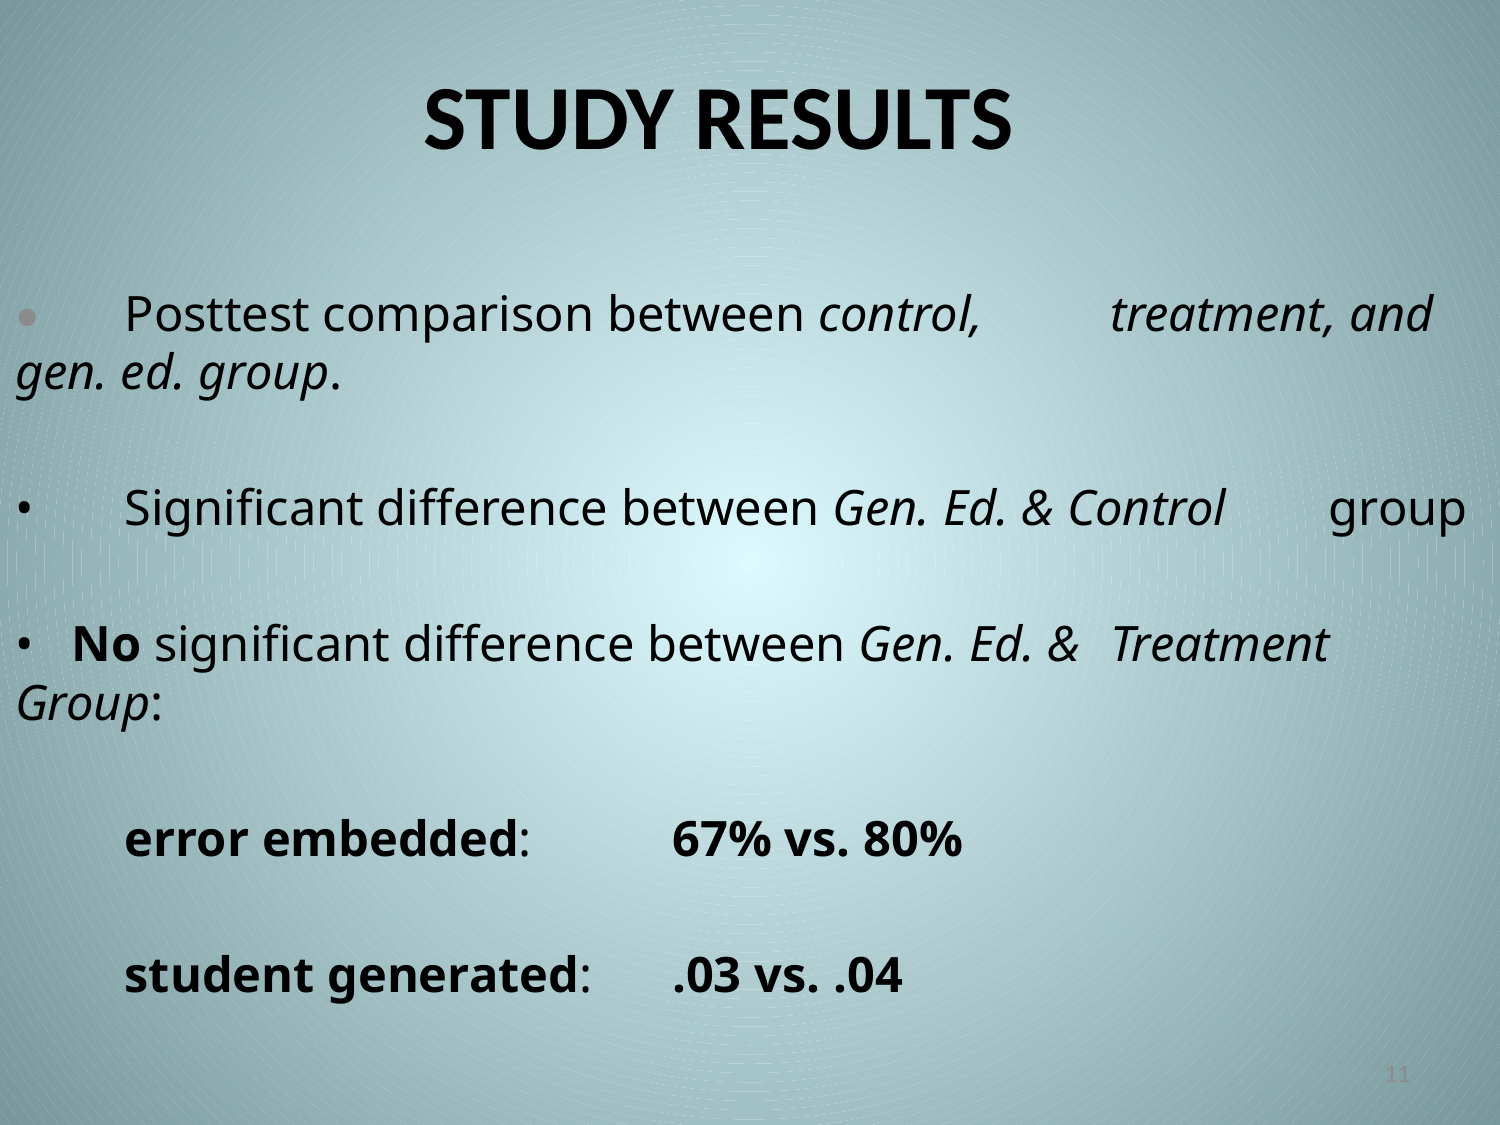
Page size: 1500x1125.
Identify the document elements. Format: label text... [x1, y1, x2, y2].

slide_number 11 [1074, 1042, 1425, 1103]
title STUDY RESULTS [62, 0, 1375, 225]
subtitle • Posttest comparison between control, treatment, and gen. ed. group. • Significant difference between Gen. Ed. & Control group • No significant difference between Gen. Ed. & Treatment Group: error embedded: 67% vs. 80% student generated: .03 vs. .04 [0, 275, 1500, 1075]
